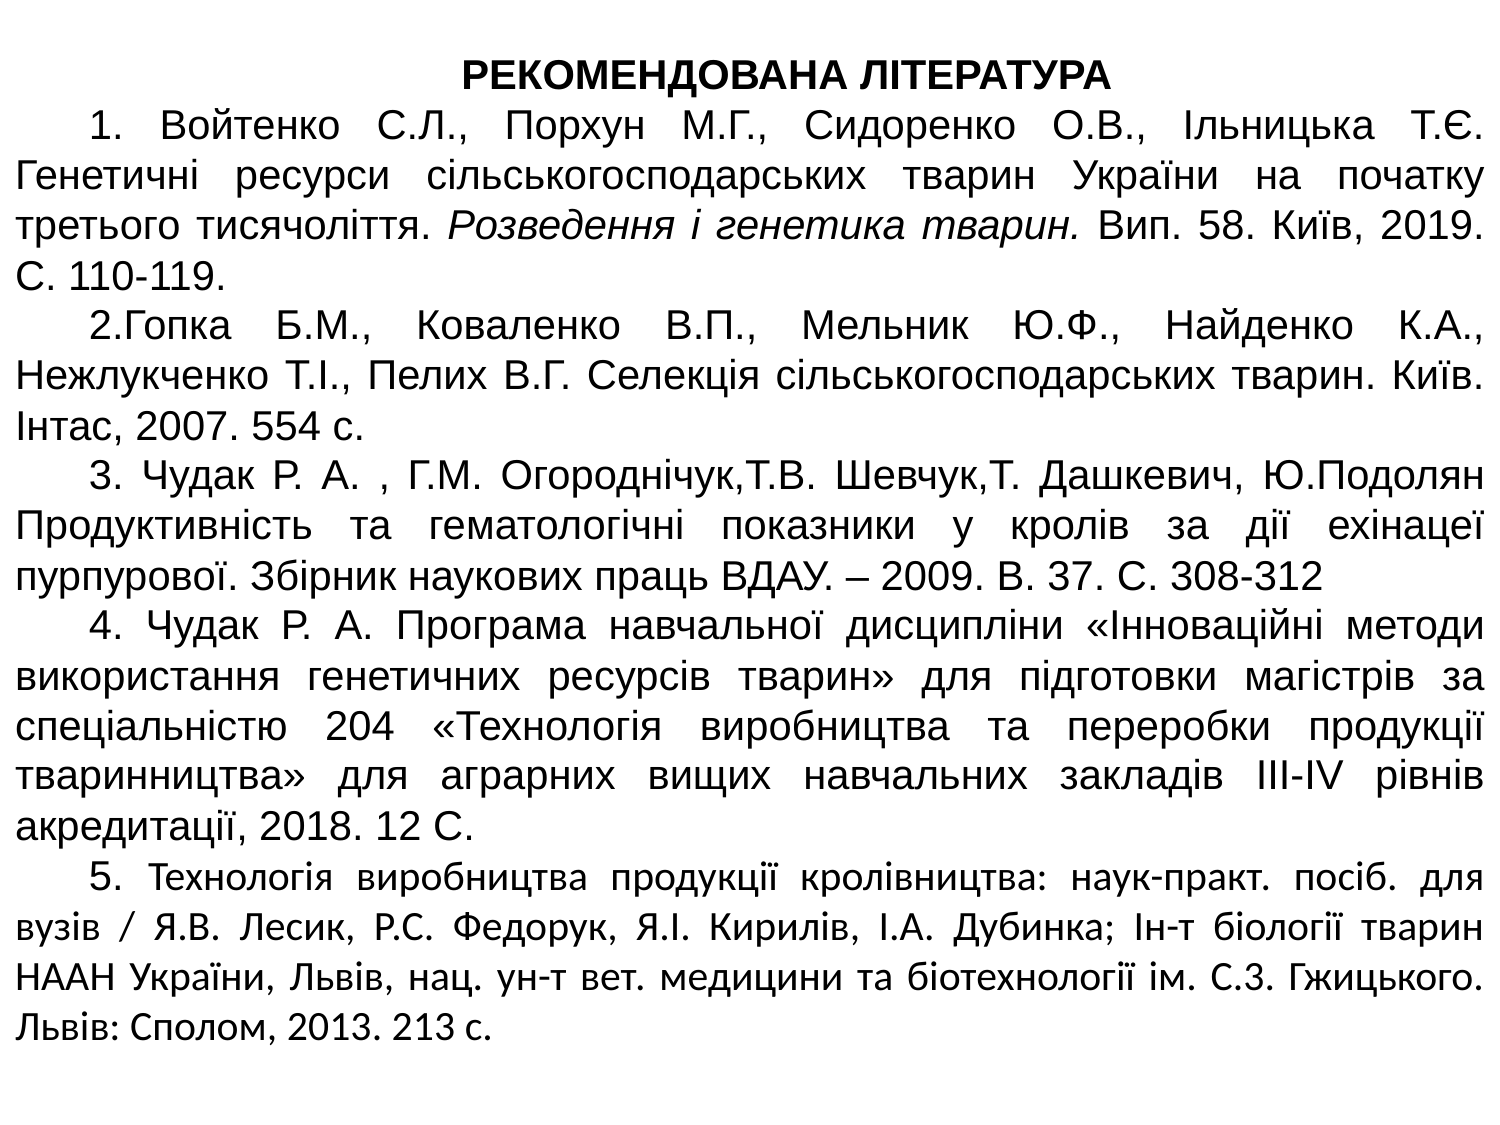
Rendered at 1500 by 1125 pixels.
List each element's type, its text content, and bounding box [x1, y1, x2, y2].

text_box РЕКОМЕНДОВАНА ЛІТЕРАТУРА 1. Войтенко С.Л., Порхун М.Г., Сидоренко О.В., Ільницька Т.Є. Генетичні ресурси сільськогосподарських тварин України на початку третього тисячоліття. Розведення і генетика тварин. Вип. 58. Київ, 2019. C. 110-119. 2.Гопка Б.М., Коваленко В.П., Мельник Ю.Ф., Найденко К.А., Нежлукченко Т.І., Пелих В.Г. Селекція сільськогосподарських тварин. Київ. Інтас, 2007. 554 с. 3. Чудак Р. А. , Г.М. Огороднічук,Т.В. Шевчук,Т. Дашкевич, Ю.Подолян Продуктивність та гематологічні показники у кролів за дії ехінацеї пурпурової. Збірник наукових праць ВДАУ. – 2009. В. 37. С. 308-312 4. Чудак Р. А. Програма навчальної дисципліни «Інноваційні методи використання генетичних ресурсів тварин» для підготовки магістрів за спеціальністю 204 «Технологія виробництва та переробки продукції тваринництва» для аграрних вищих навчальних закладів ІІІ-ІV рівнів акредитації, 2018. 12 С. 5. Технологія виробництва продукції кролівництва: наук-практ. посіб. для вузів / Я.В. Лесик, Р.С. Федорук, Я.І. Кирилів, І.А. Дубинка; Ін-т біології тварин НААН України, Львів, нац. ун-т вет. медицини та біотехнології ім. С.3. Гжицького. Львів: Сполом, 2013. 213 с. [0, 5, 1500, 1125]
